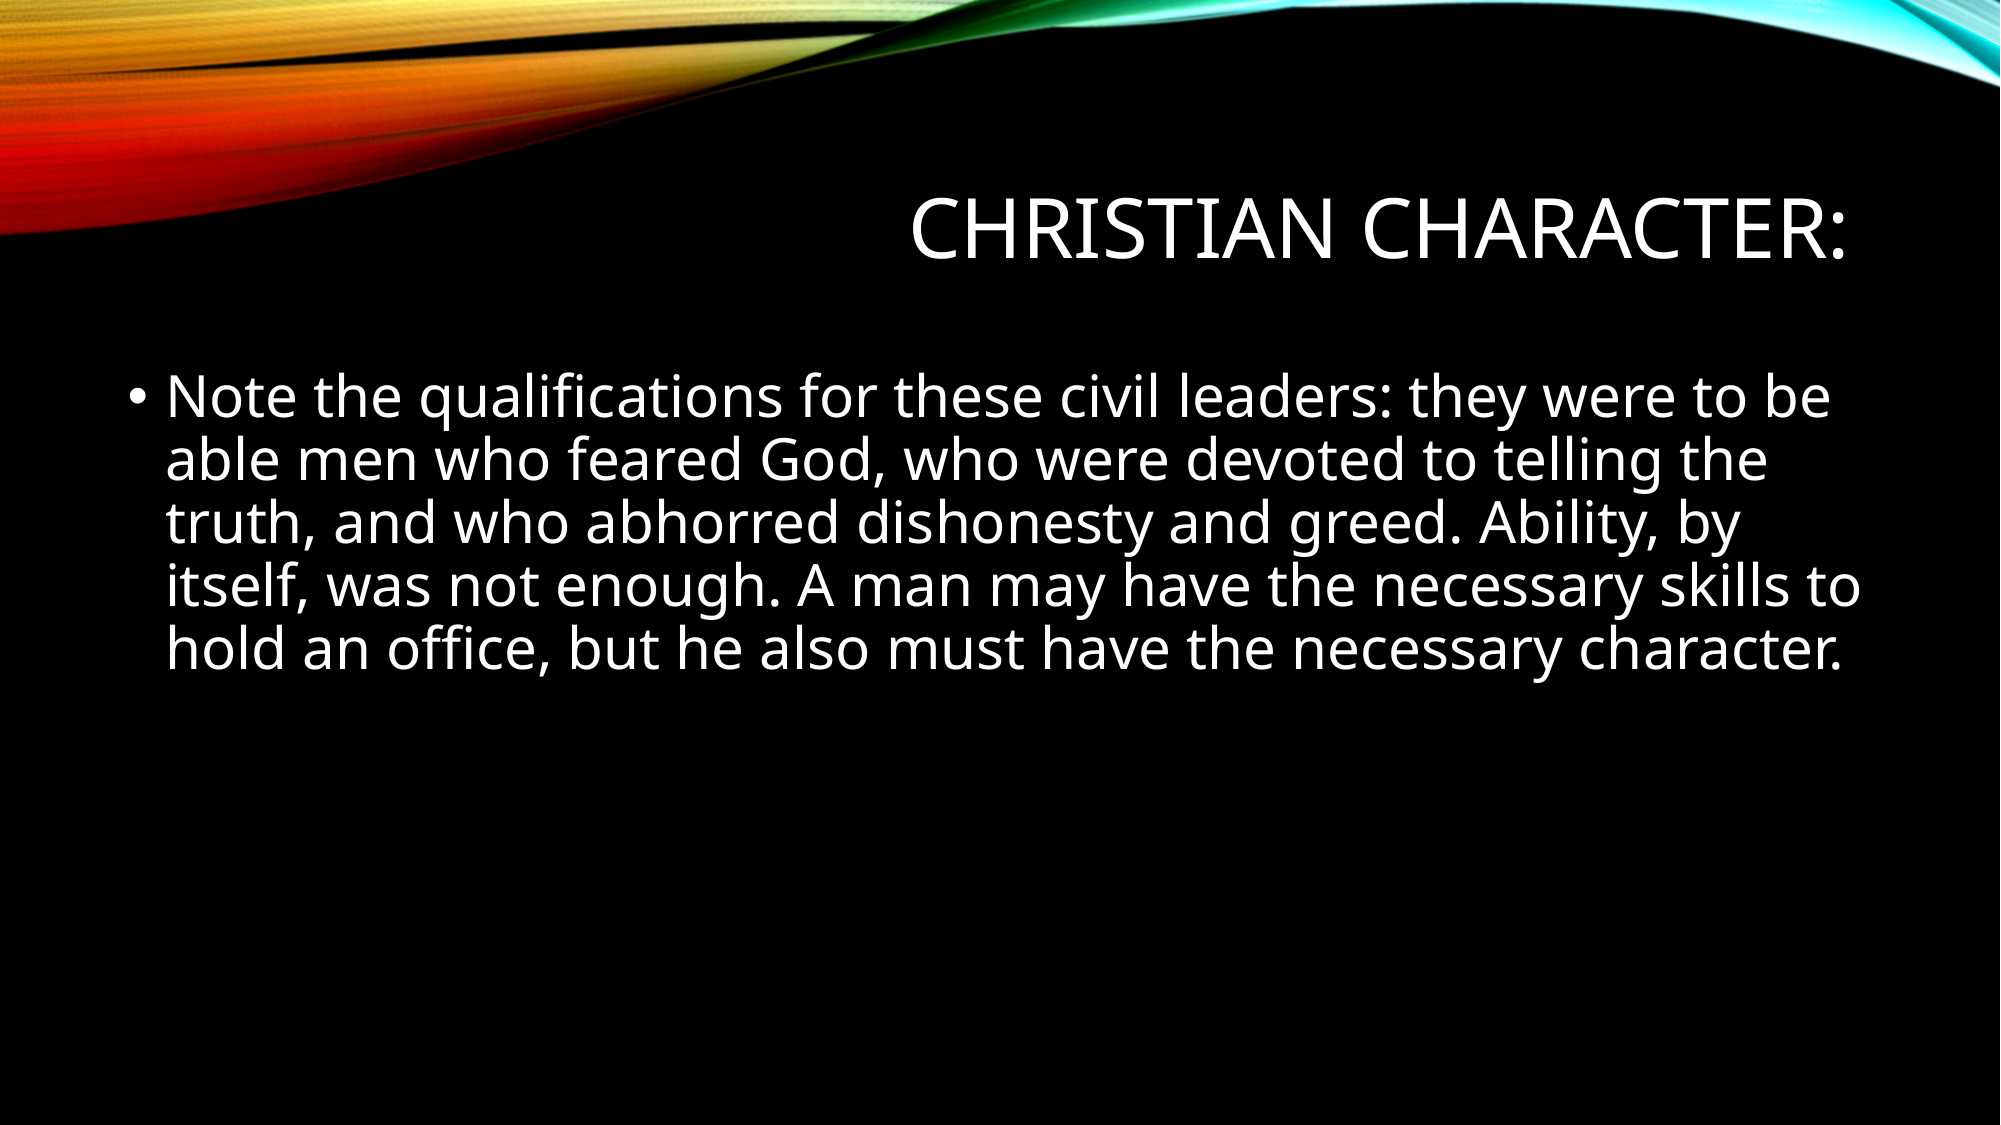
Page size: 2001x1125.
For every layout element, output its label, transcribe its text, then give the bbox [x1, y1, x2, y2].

list Note the qualifications for these civil leaders: they were to be able men who feared God, who were devoted to telling the truth, and who abhorred dishonesty and greed. Ability, by itself, was not enough. A man may have the necessary skills to hold an office, but he also must have the necessary character. [112, 360, 1888, 1021]
picture [0, 0, 2000, 237]
title Christian Character: [474, 125, 1888, 338]
